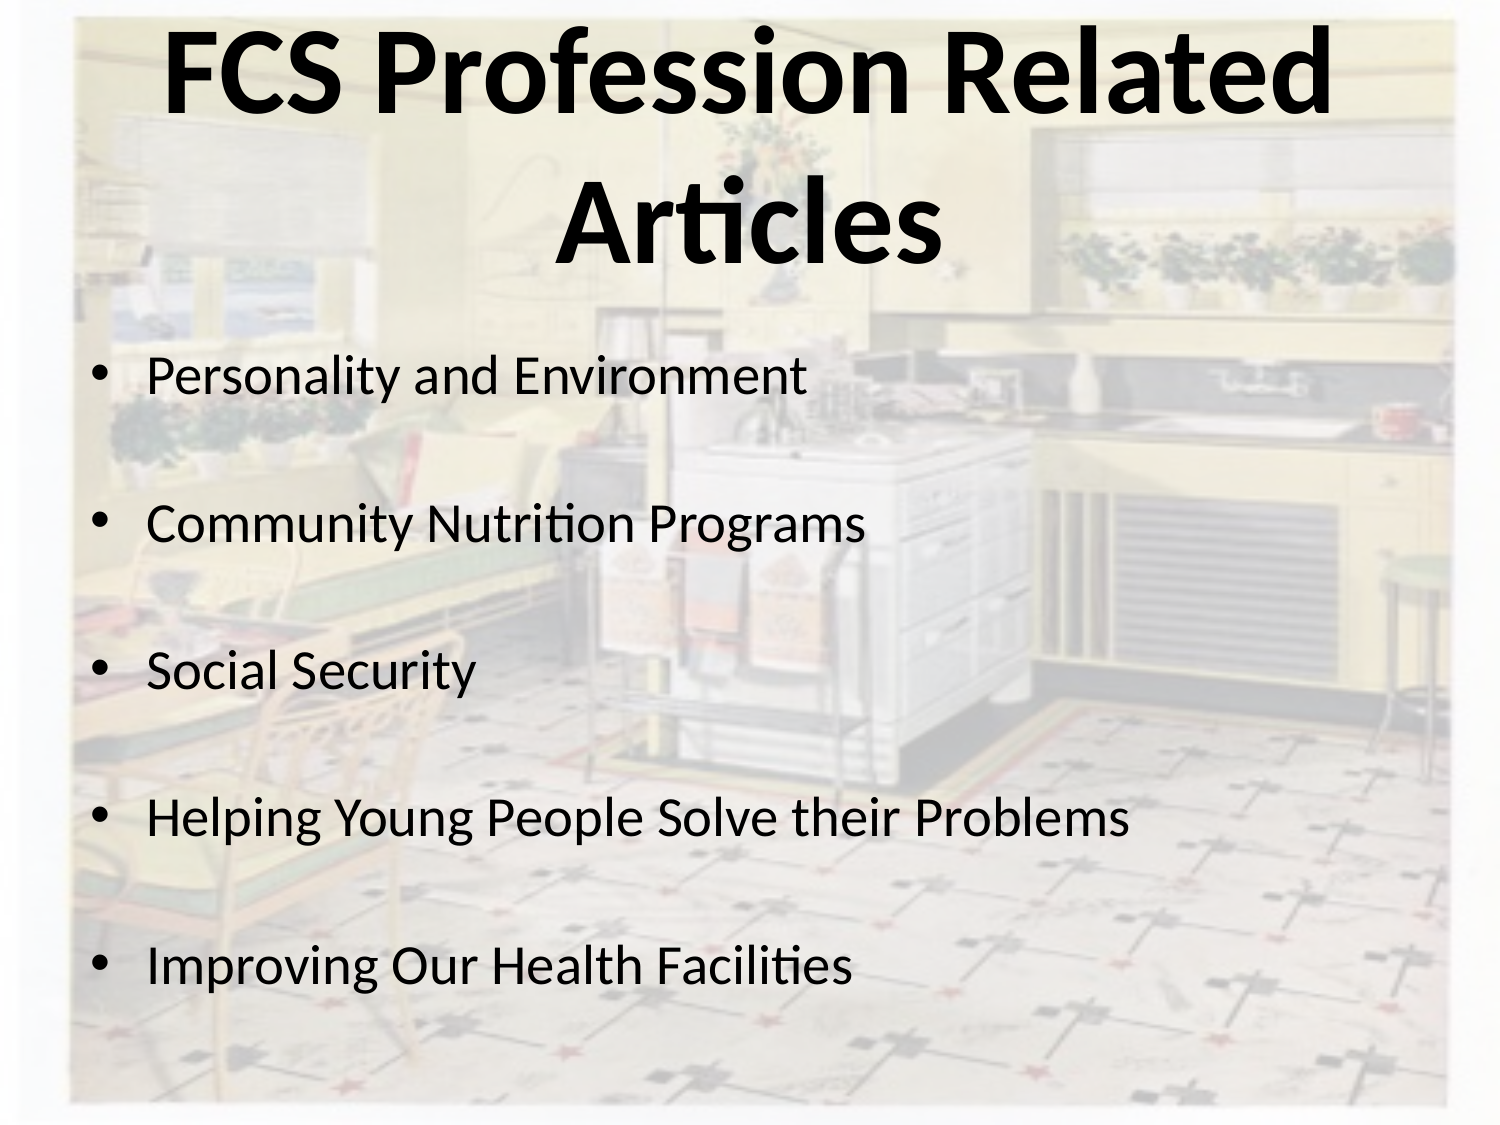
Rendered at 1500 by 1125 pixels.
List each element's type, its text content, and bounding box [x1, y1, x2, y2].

title FCS Profession Related Articles [75, 45, 1425, 233]
list Personality and Environment Community Nutrition Programs Social Security Helping Young People Solve their Problems Improving Our Health Facilities [75, 262, 1425, 1005]
